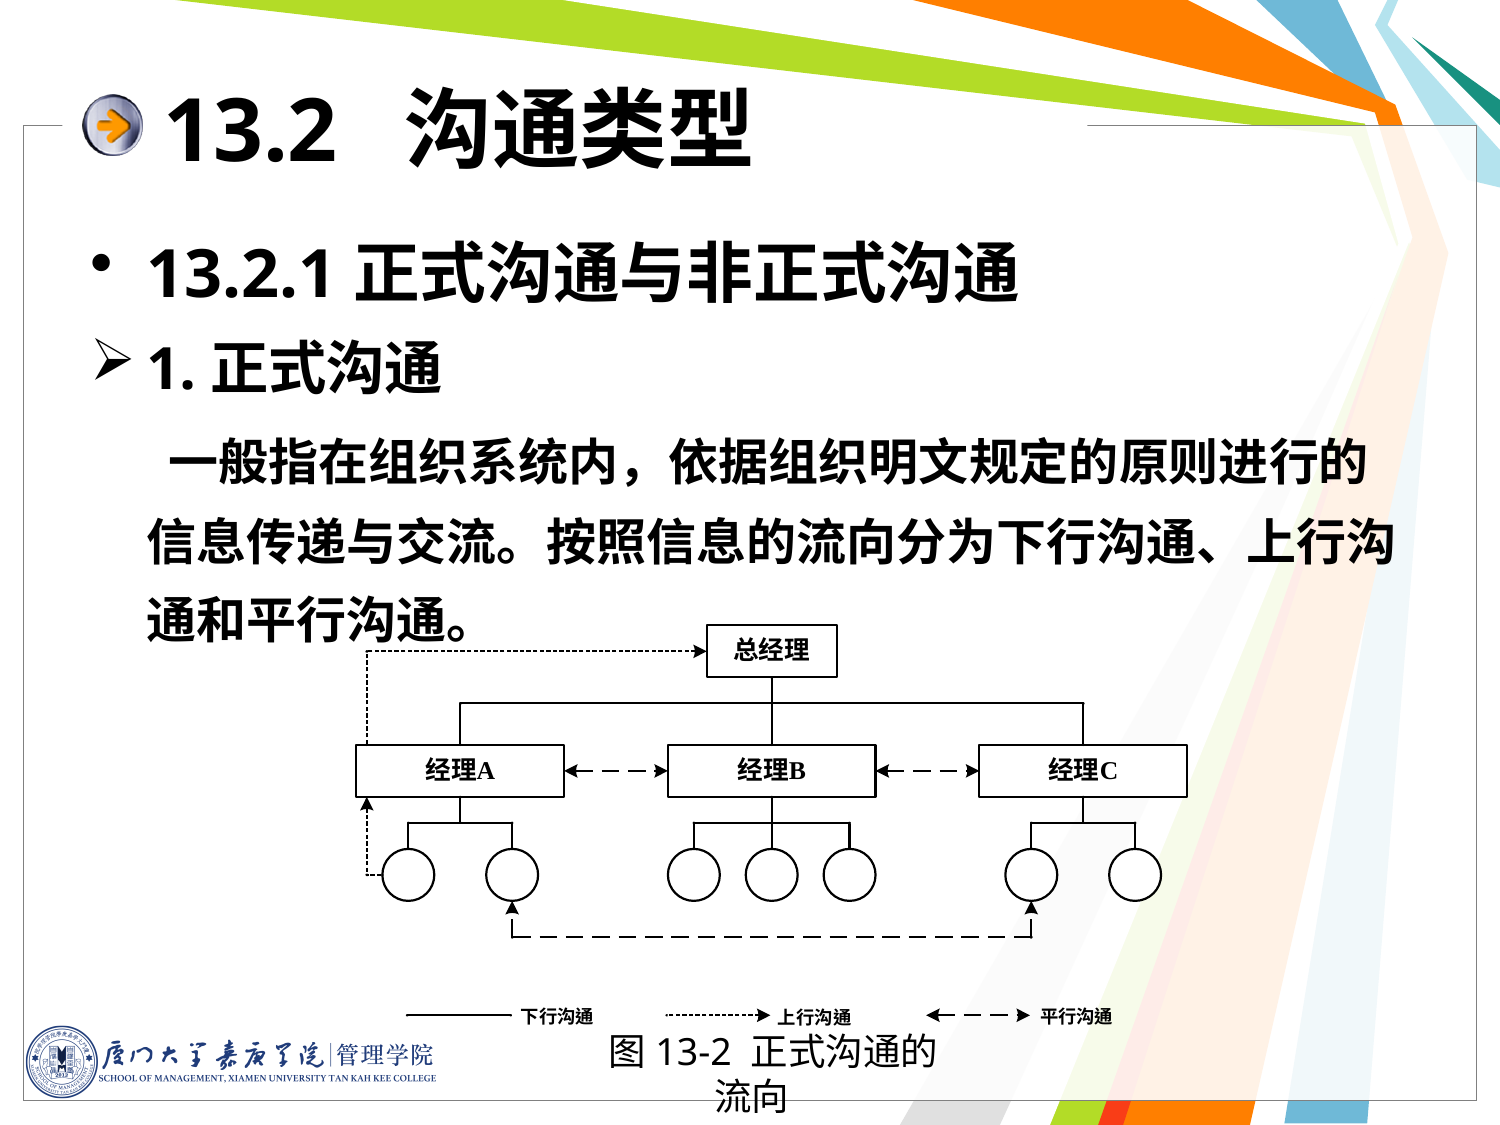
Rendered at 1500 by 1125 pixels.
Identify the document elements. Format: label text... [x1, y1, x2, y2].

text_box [327, 620, 1192, 1057]
picture [24, 1024, 438, 1100]
title 13.2 沟通类型 [148, 32, 1182, 199]
picture [82, 94, 143, 156]
list 13.2.1正式沟通与非正式沟通 1.正式沟通 一般指在组织系统内，依据组织明文规定的原则进行的信息传递与交流。按照信息的流向分为下行沟通、上行沟通和平行沟通。 [75, 199, 1425, 620]
text_box 图13-2 正式沟通的流向 [534, 1064, 969, 1104]
